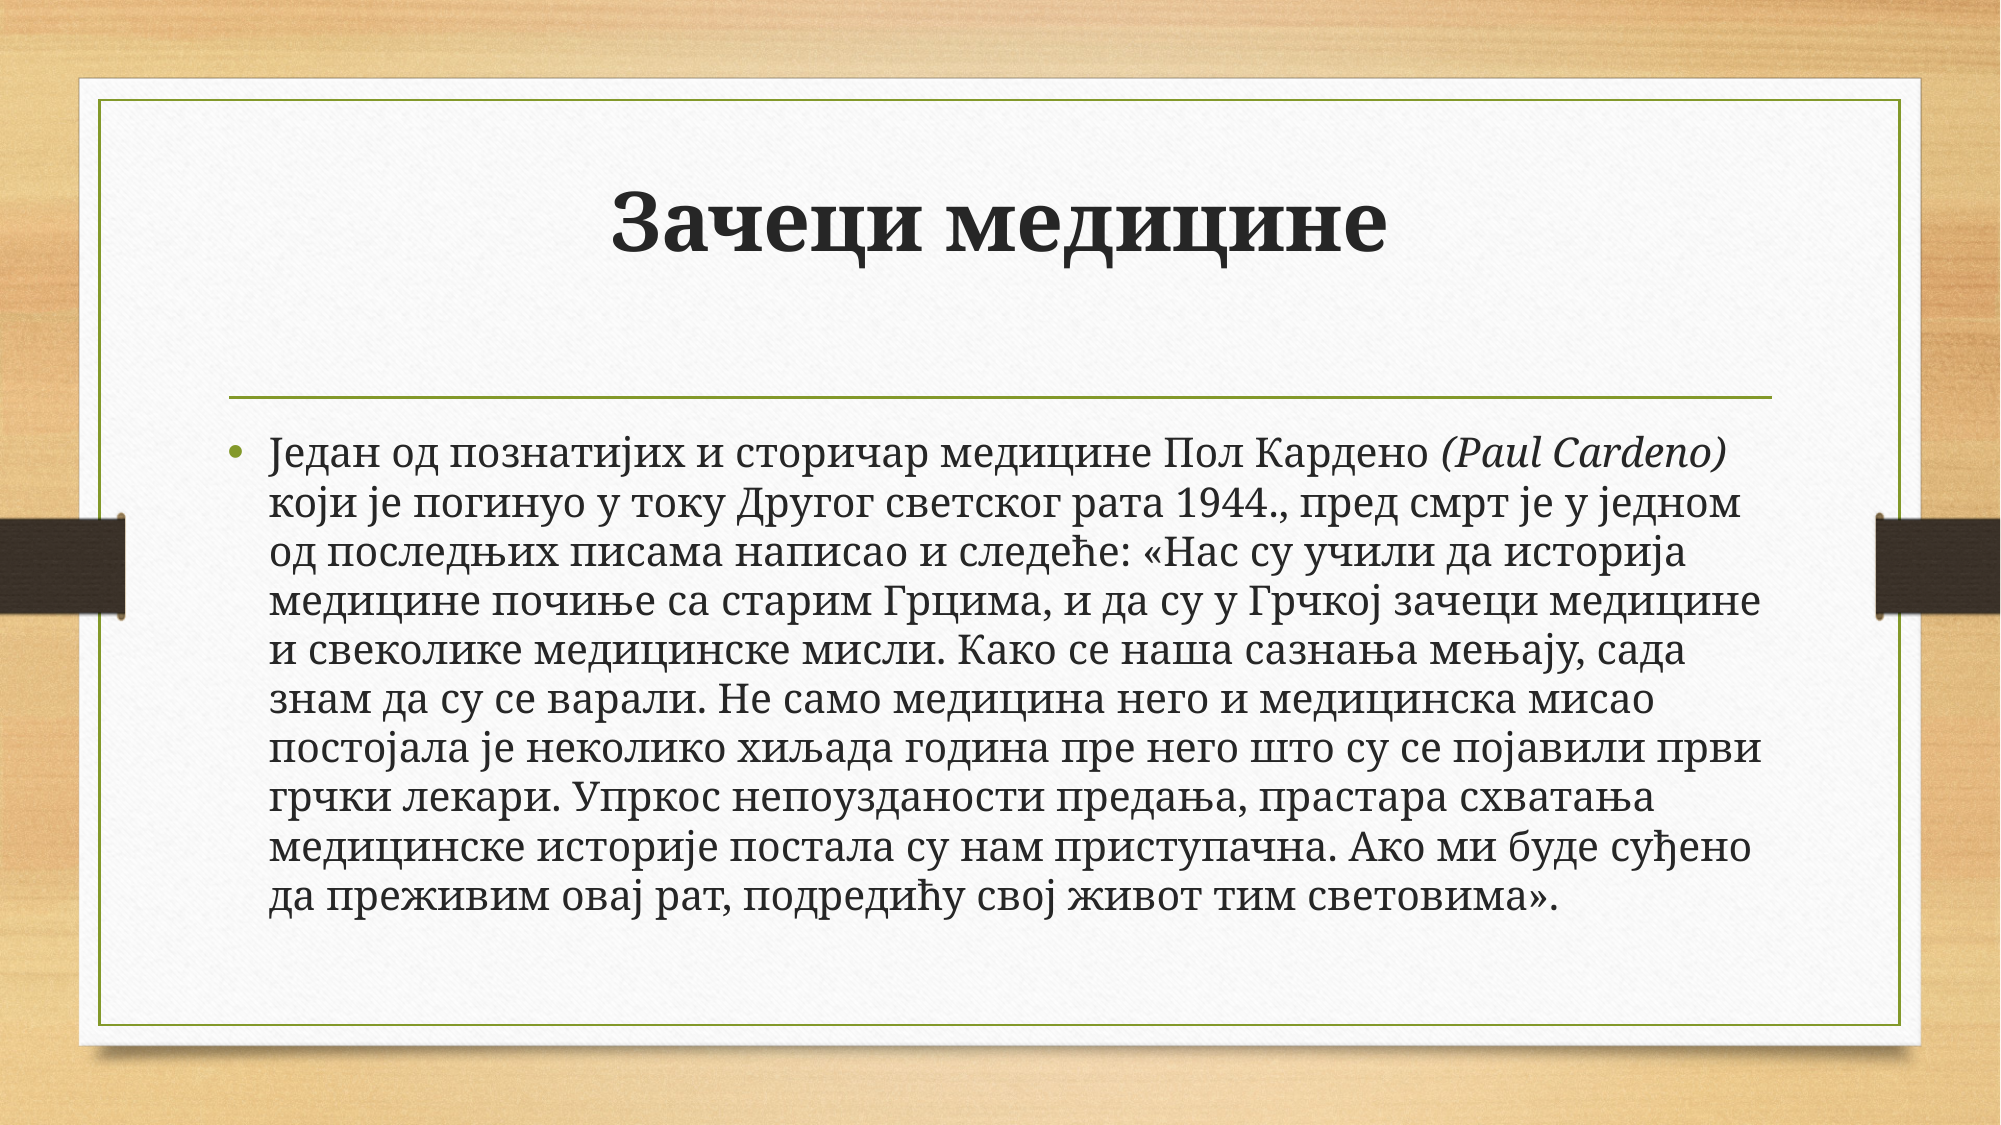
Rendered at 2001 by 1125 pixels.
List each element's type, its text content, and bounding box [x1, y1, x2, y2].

title Зачеци медицине [212, 161, 1788, 375]
list Један од познатијих и сторичар медицине Пол Кардено (Paul Cardeno) који је погинуо у току Другог светског рата 1944., пред смрт је у једном од последњих писама написао и следеће: «Нас су учили да историја медицине почиње са старим Грцима, и да су у Грчкој зачеци медицине и свеколике медицинске мисли. Како се наша сазнања мењају, сада знам да су се варали. Не само медицина него и медицинска мисао постојала је неколико хиљада година пре него што су се појавили први грчки лекари. Упркос непоузданости предања, прастара схватања медицинске историје постала су нам приступачна. Ако ми буде суђено да преживим овај рат, подредићу свој живот тим световима». [212, 419, 1788, 964]
picture [0, 0, 2001, 1125]
